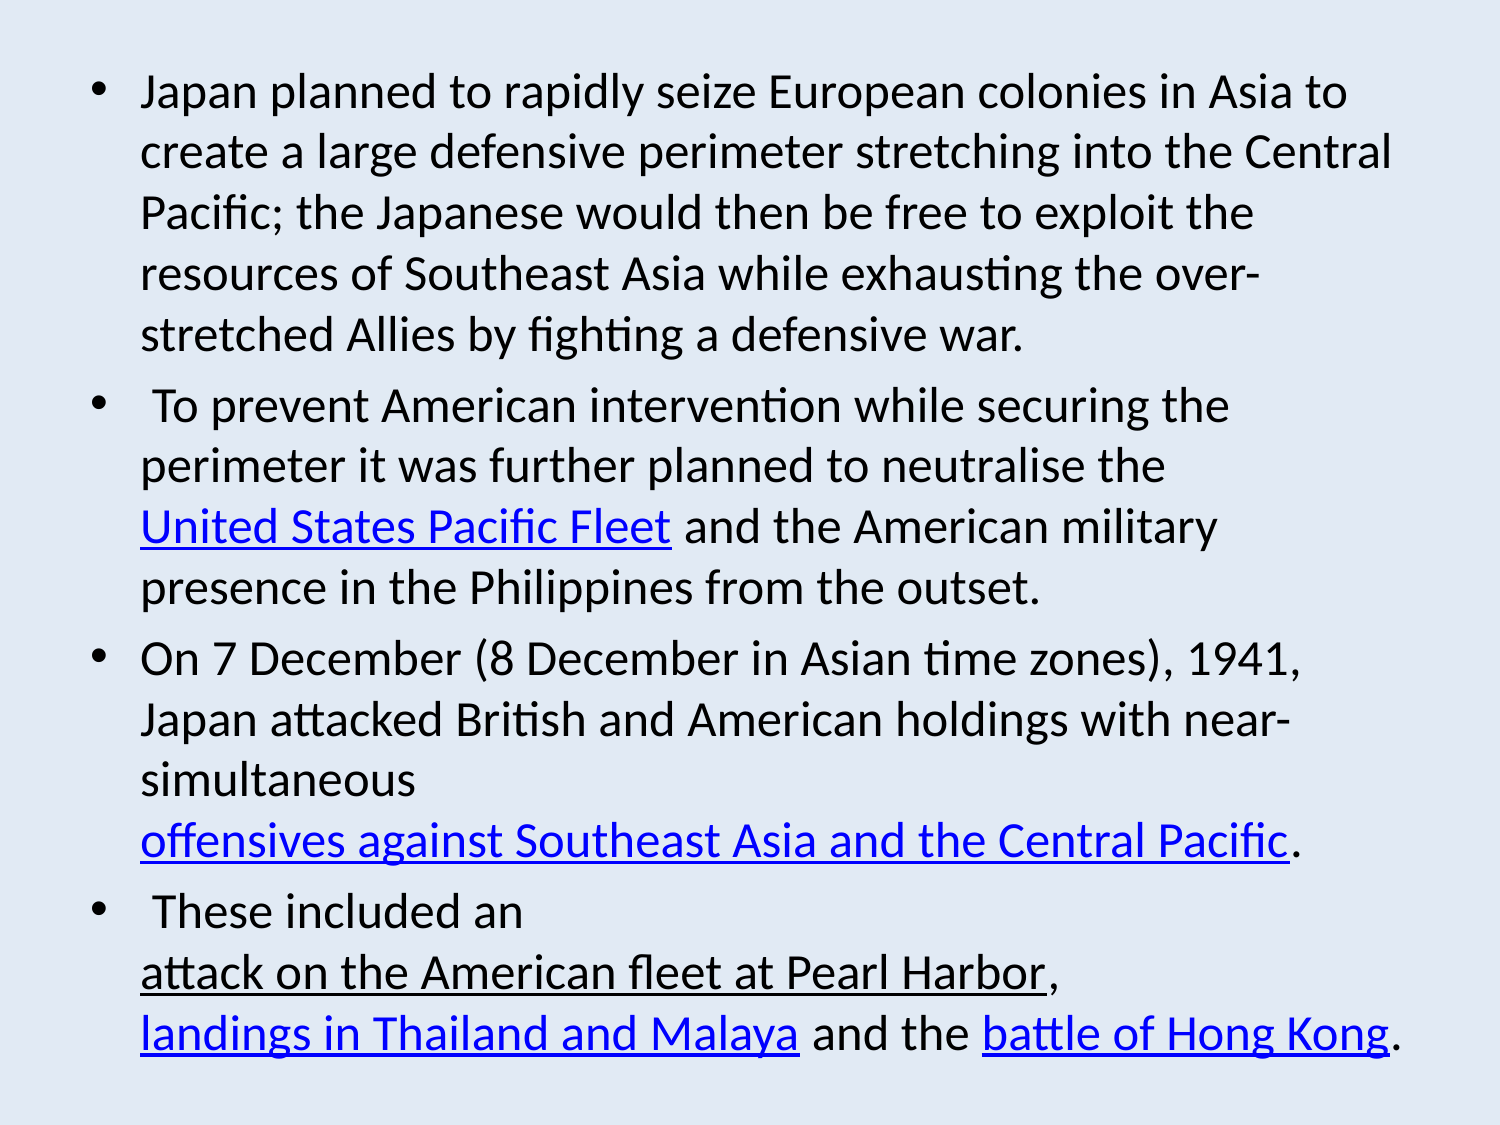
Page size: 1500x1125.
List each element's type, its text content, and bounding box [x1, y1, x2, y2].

list Japan planned to rapidly seize European colonies in Asia to create a large defensive perimeter stretching into the Central Pacific; the Japanese would then be free to exploit the resources of Southeast Asia while exhausting the over-stretched Allies by fighting a defensive war. To prevent American intervention while securing the perimeter it was further planned to neutralise the United States Pacific Fleet and the American military presence in the Philippines from the outset. On 7 December (8 December in Asian time zones), 1941, Japan attacked British and American holdings with near-simultaneous offensives against Southeast Asia and the Central Pacific. These included an attack on the American fleet at Pearl Harbor, landings in Thailand and Malaya and the battle of Hong Kong. [75, 50, 1425, 1100]
